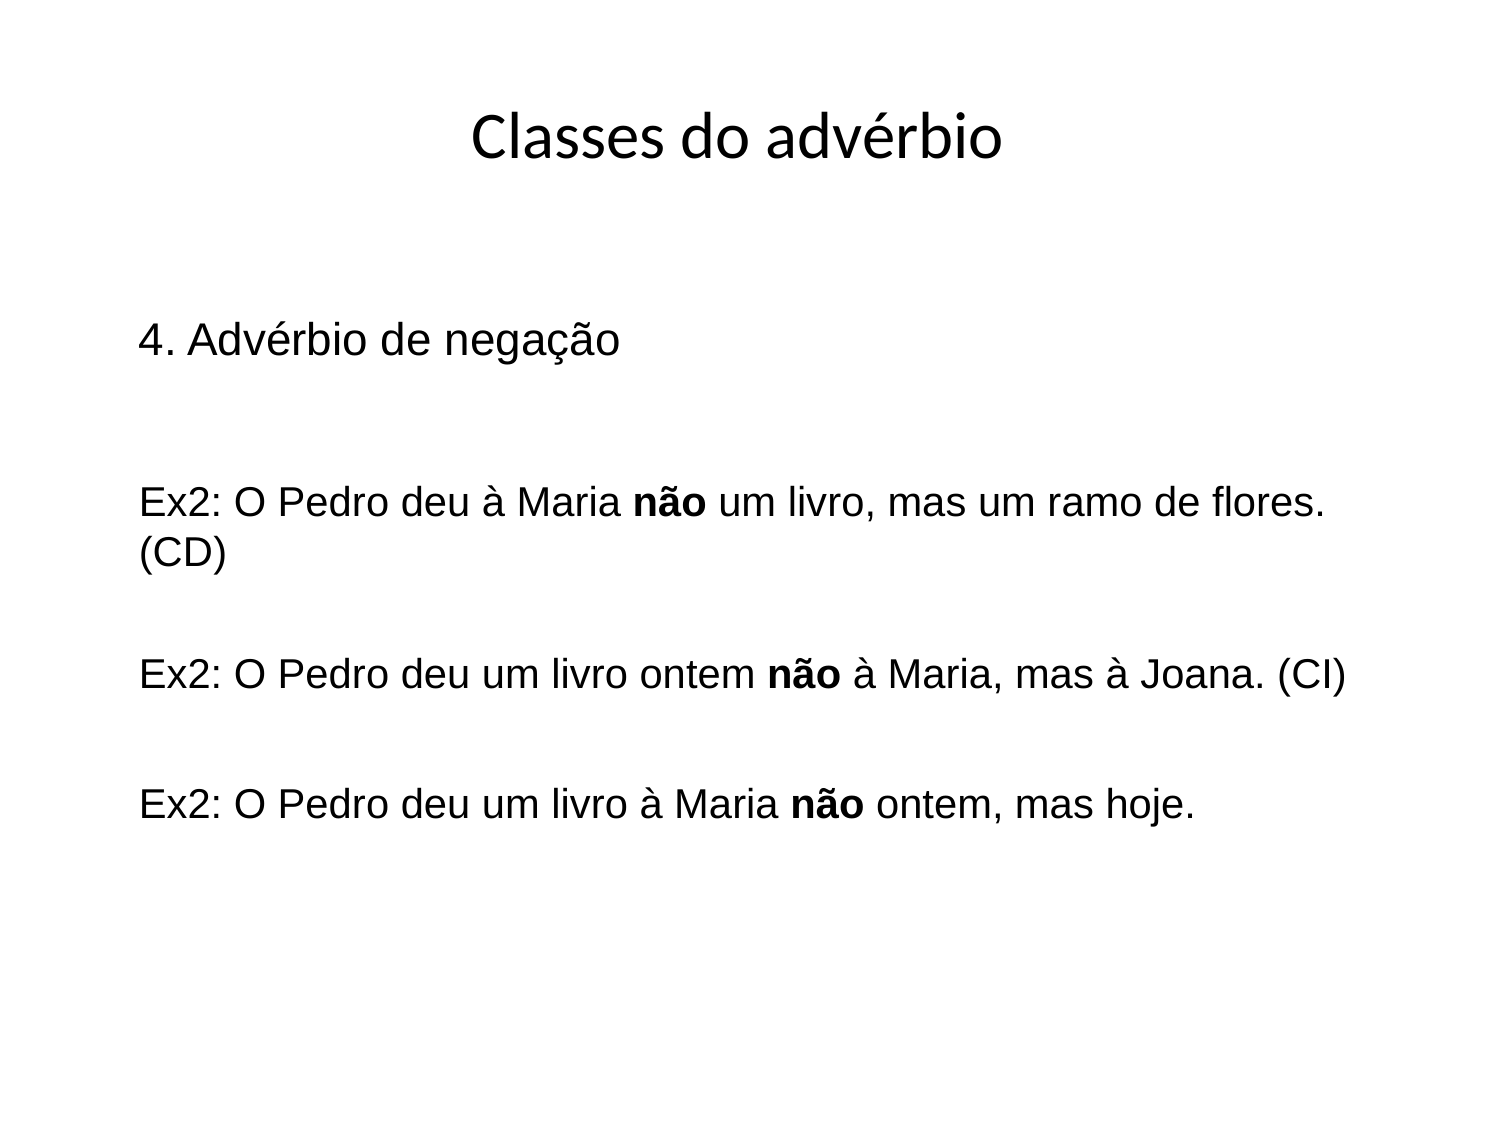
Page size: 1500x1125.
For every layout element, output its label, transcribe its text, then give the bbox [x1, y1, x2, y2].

text_box Classes do advérbio [395, 84, 1081, 180]
text_box 4. Advérbio de negação [123, 302, 809, 373]
text_box Ex2: O Pedro deu um livro à Maria não ontem, mas hoje. [123, 769, 1412, 834]
text_box Ex2: O Pedro deu à Maria não um livro, mas um ramo de flores. (CD) [123, 467, 1412, 583]
text_box Ex2: O Pedro deu um livro ontem não à Maria, mas à Joana. (CI) [123, 639, 1412, 704]
